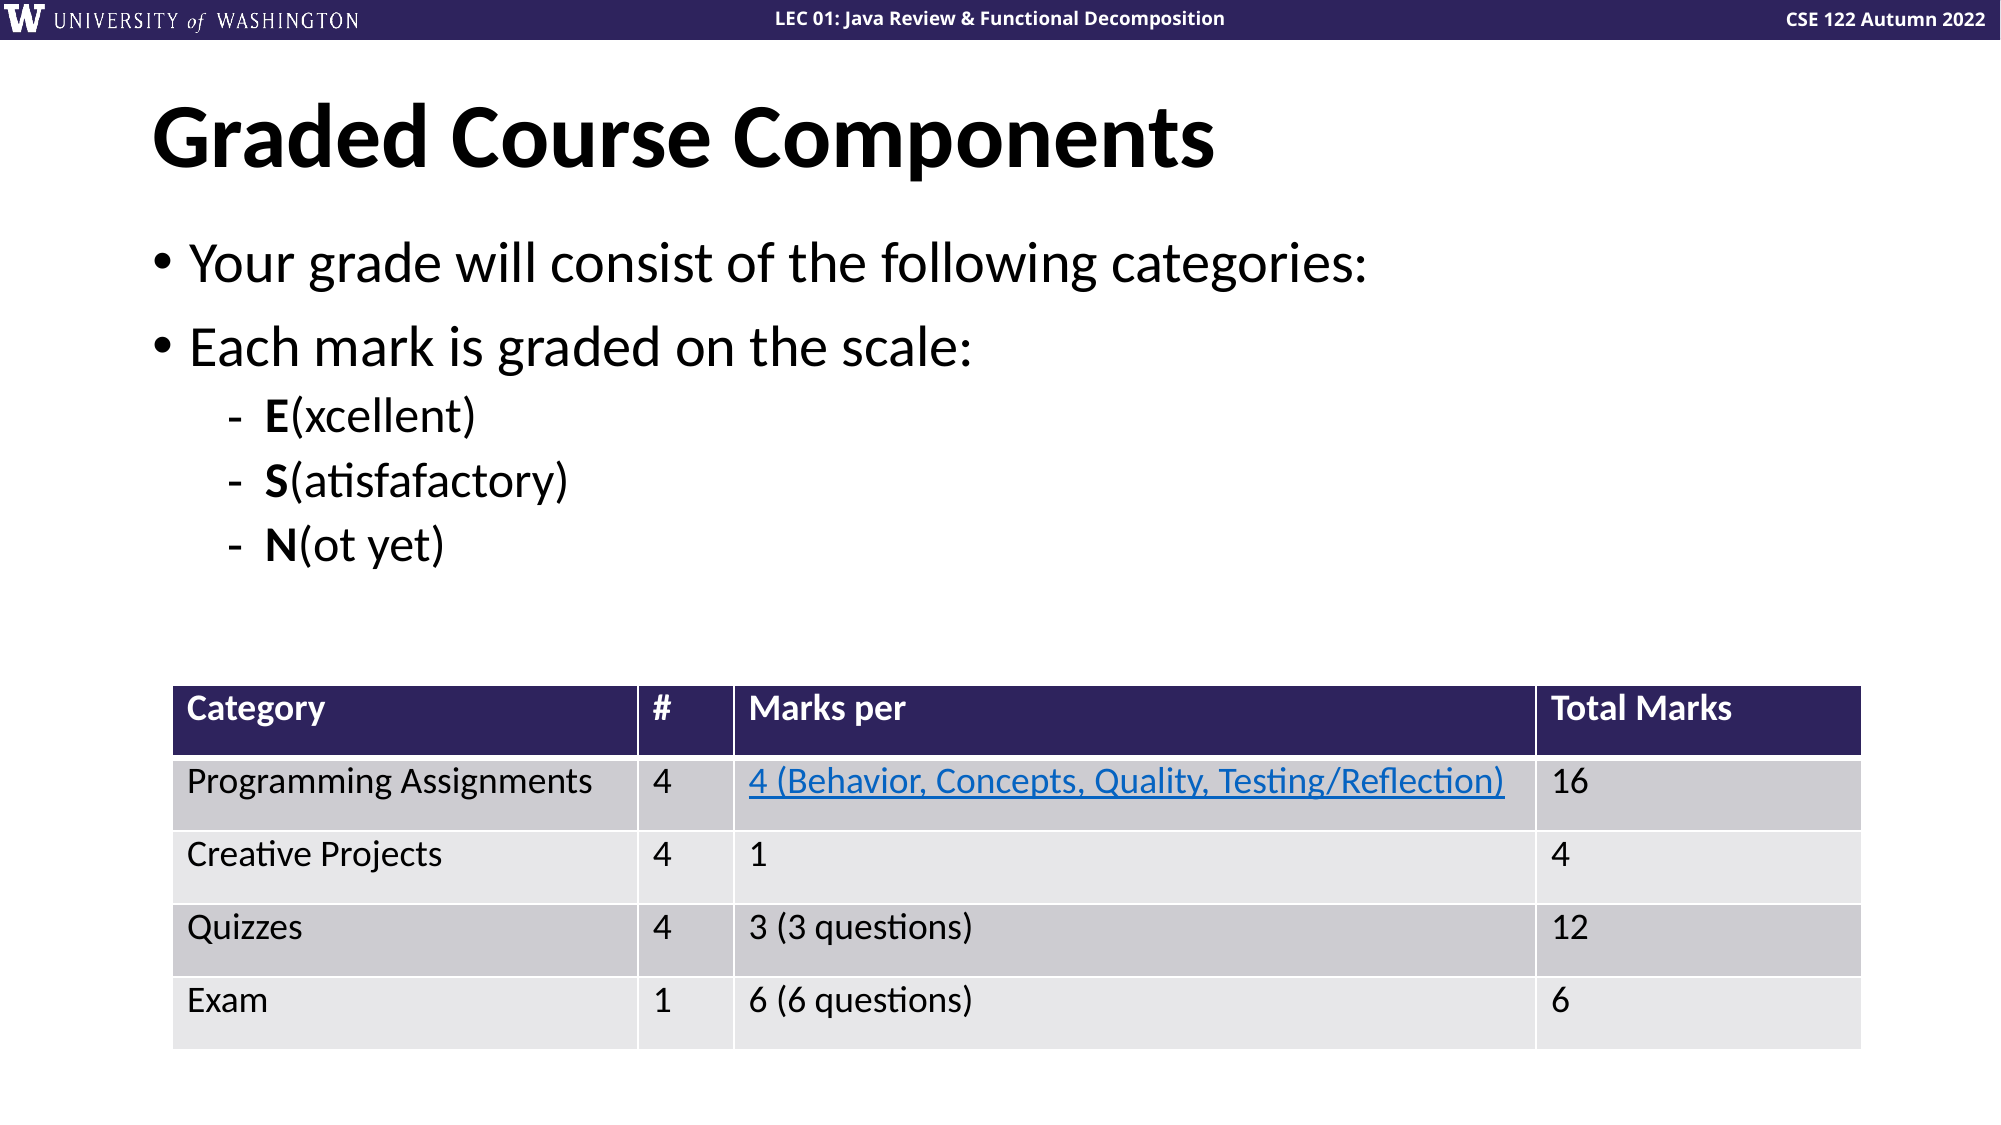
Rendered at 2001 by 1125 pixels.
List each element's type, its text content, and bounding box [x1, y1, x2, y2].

table_cell Programming Assignments [173, 761, 637, 830]
table_cell 3 (3 questions) [735, 905, 1535, 976]
title Graded Course Components [137, 74, 1863, 200]
text_box [999, 224, 1863, 684]
table_header Marks per [735, 686, 1535, 755]
table_cell Quizzes [173, 905, 637, 976]
table_cell 6 (6 questions) [735, 978, 1535, 1049]
table_cell Exam [173, 978, 637, 1049]
table_cell 6 [1537, 978, 1861, 1049]
table_cell 4 [639, 832, 733, 903]
table_cell 4 [639, 761, 733, 830]
table_cell 1 [735, 832, 1535, 903]
table_header Category [173, 686, 637, 755]
table_header Total Marks [1537, 686, 1861, 755]
table_cell 4 [1537, 832, 1861, 903]
picture [4, 4, 358, 33]
table_cell Creative Projects [173, 832, 637, 903]
table_cell 4 [639, 905, 733, 976]
table_cell 16 [1537, 761, 1861, 830]
table_cell 1 [639, 978, 733, 1049]
list Your grade will consist of the following categories: Each mark is graded on the scale: E(xcellent) S(atisfafactory) N(ot yet) [137, 224, 999, 1014]
table_cell 12 [1537, 905, 1861, 976]
table_header # [639, 686, 733, 755]
table_cell 4 (Behavior, Concepts, Quality, Testing/Reflection) [735, 761, 1535, 830]
